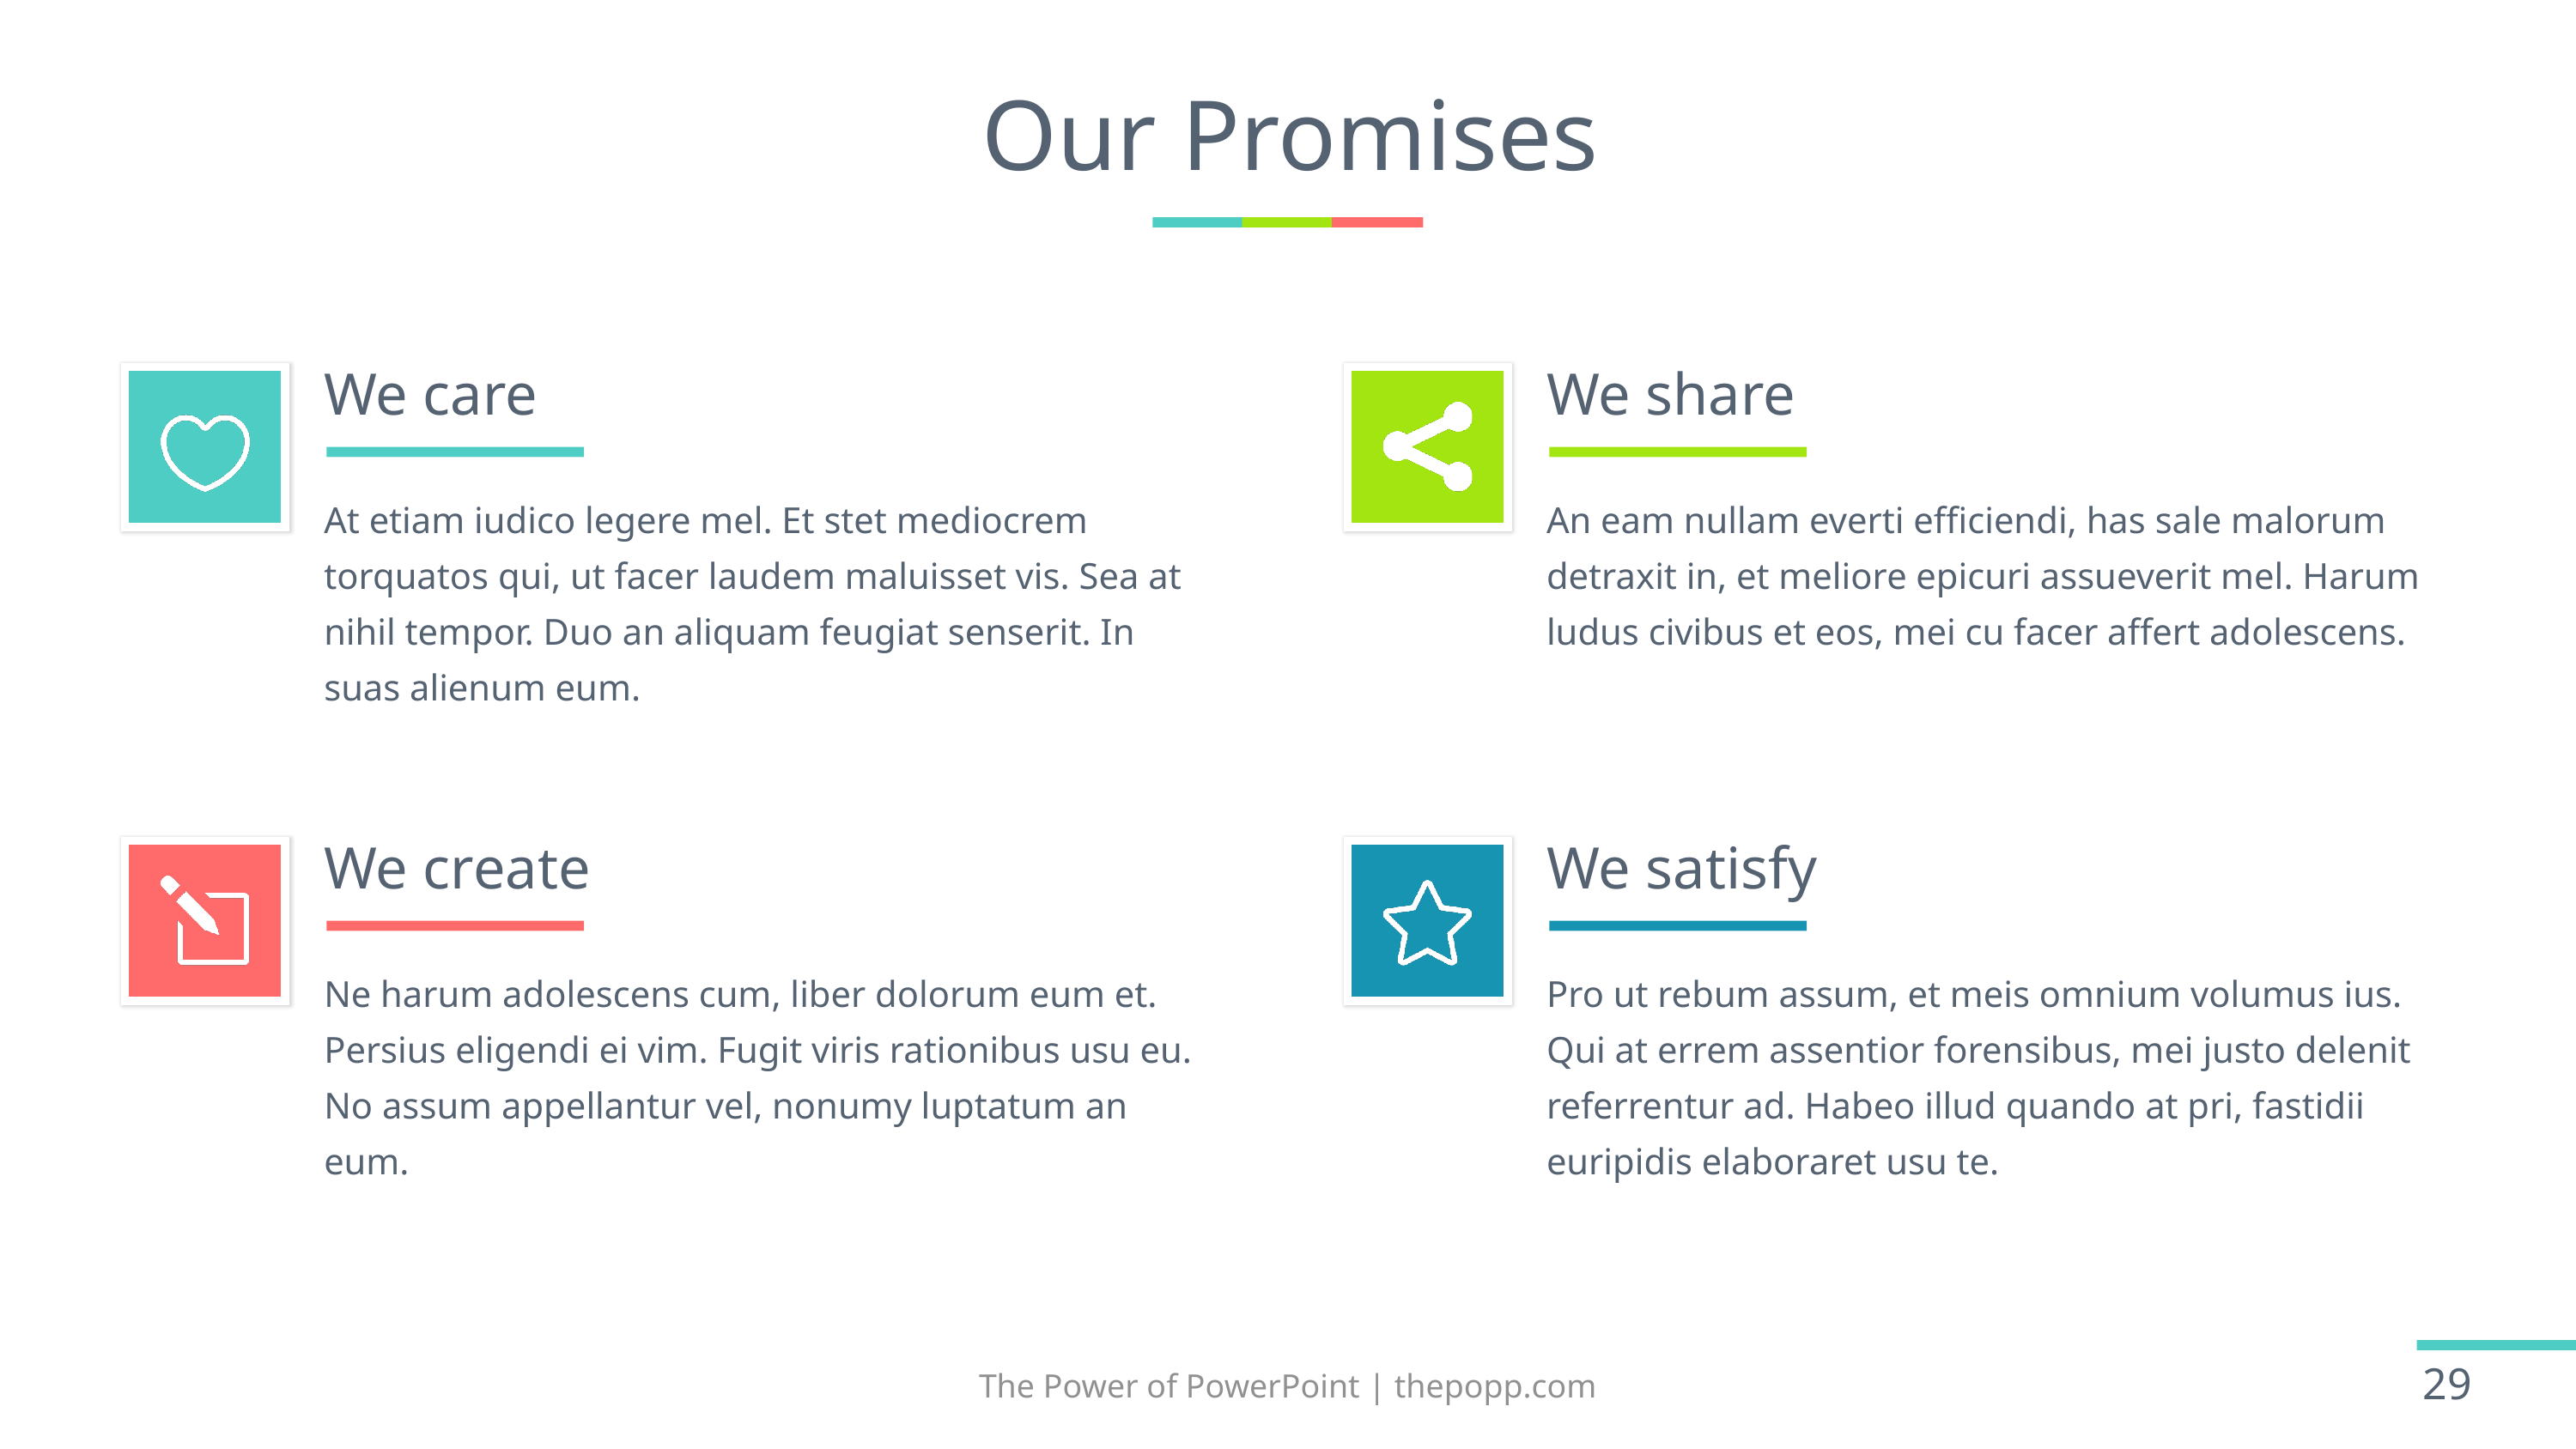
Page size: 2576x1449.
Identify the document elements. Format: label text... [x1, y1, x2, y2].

list Ne harum adolescens cum, liber dolorum eum et. Persius eligendi ei vim. Fugit viris rationibus usu eu. No assum appellantur vel, nonumy luptatum an eum. [311, 952, 1217, 1242]
footer The Power of PowerPoint | thepopp.com [853, 1349, 1723, 1427]
list We create [311, 813, 1217, 919]
picture [161, 876, 250, 966]
list We share [1534, 339, 2439, 445]
list An eam nullam everti efficiendi, has sale malorum detraxit in, et meliore epicuri assueverit mel. Harum ludus civibus et eos, mei cu facer affert adolescens. [1534, 478, 2439, 768]
picture [1382, 876, 1473, 966]
picture [1382, 402, 1473, 492]
list Pro ut rebum assum, et meis omnium volumus ius. Qui at errem assentior forensibus, mei justo delenit referrentur ad. Habeo illud quando at pri, fastidii euripidis elaboraret usu te. [1534, 952, 2439, 1242]
slide_number 29 [2409, 1351, 2576, 1421]
list At etiam iudico legere mel. Et stet mediocrem torquatos qui, ut facer laudem maluisset vis. Sea at nihil tempor. Duo an aliquam feugiat senserit. In suas alienum eum. [311, 478, 1217, 768]
picture [161, 402, 250, 492]
list We satisfy [1534, 813, 2439, 919]
list We care [311, 339, 1217, 445]
title Our Promises [69, 49, 2512, 230]
